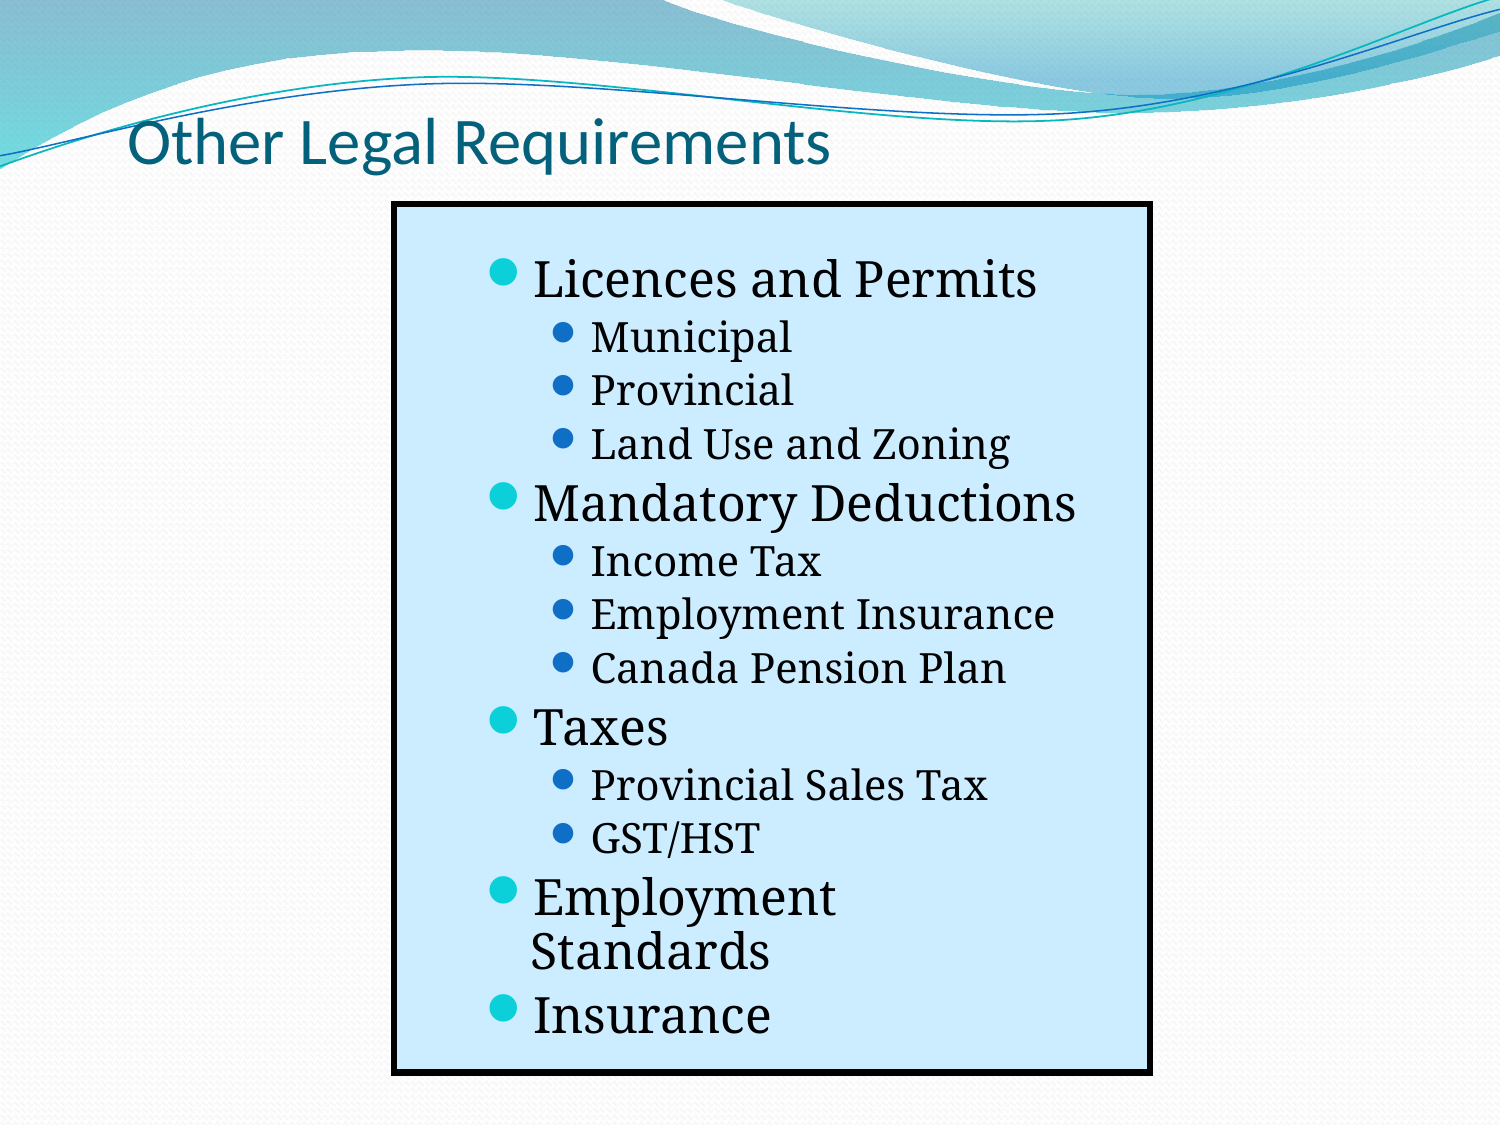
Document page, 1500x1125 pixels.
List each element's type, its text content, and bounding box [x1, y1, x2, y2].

list Licences and Permits Municipal Provincial Land Use and Zoning Mandatory Deductions Income Tax Employment Insurance Canada Pension Plan Taxes Provincial Sales Tax GST/HST Employment Standards Insurance [470, 246, 1100, 1029]
title Other Legal Requirements [127, 53, 1403, 178]
text_box [393, 203, 1150, 1073]
